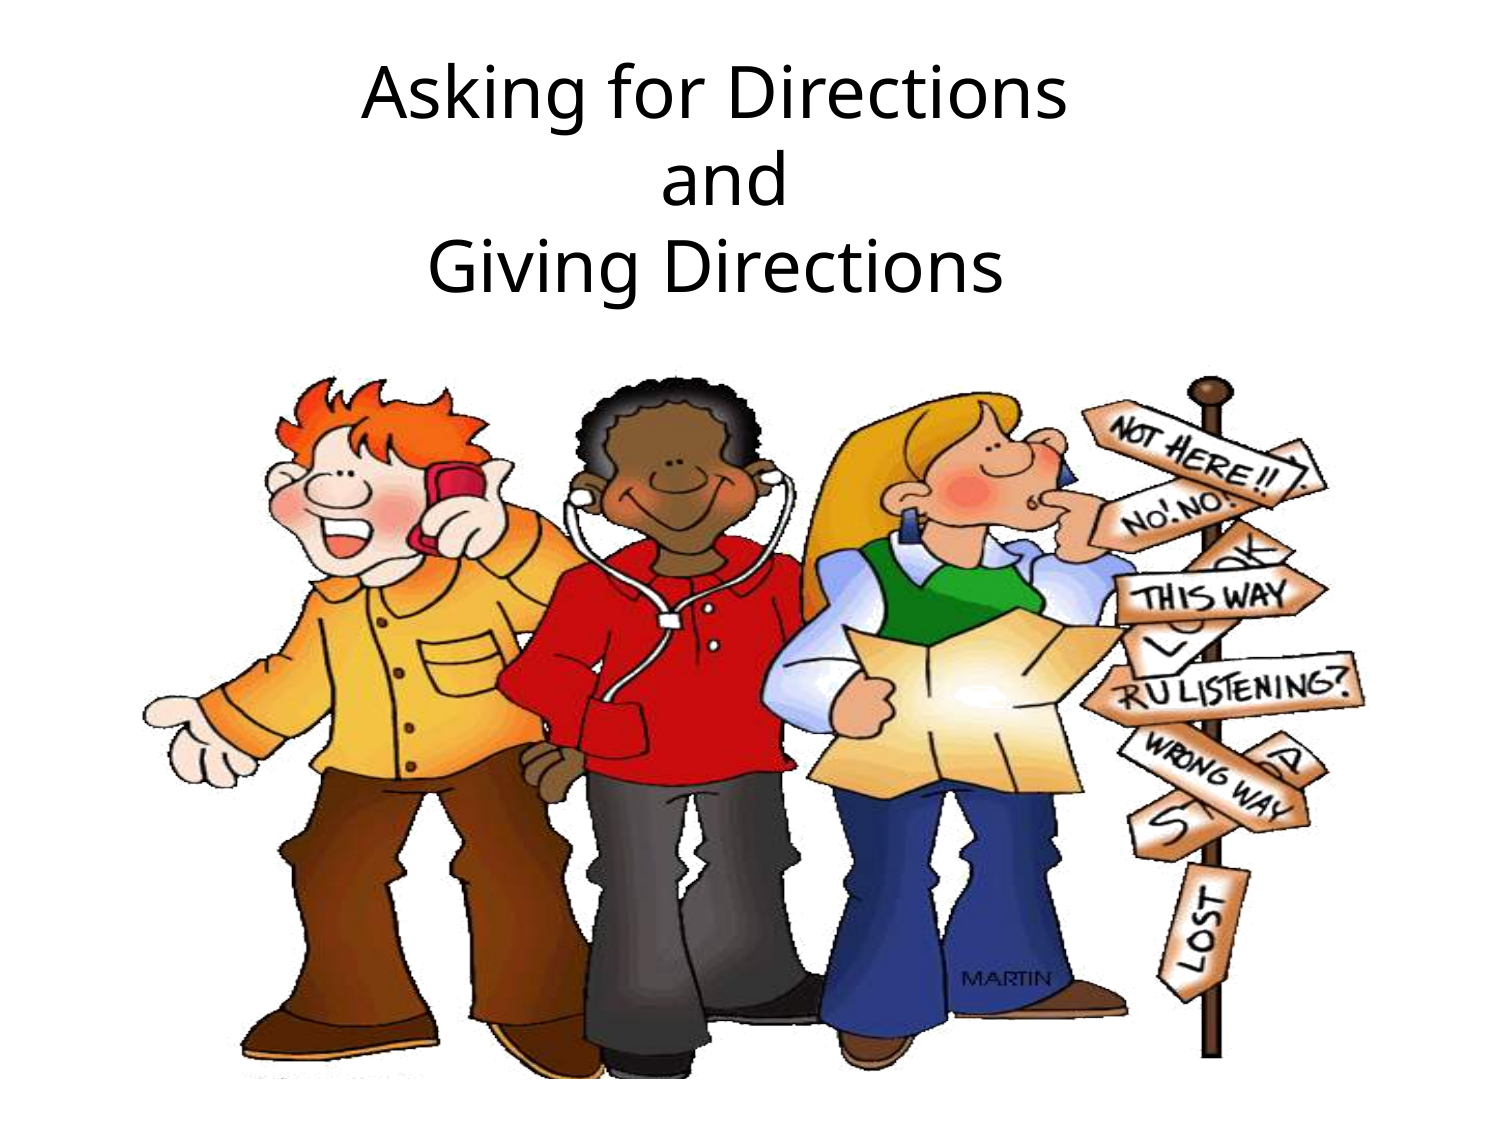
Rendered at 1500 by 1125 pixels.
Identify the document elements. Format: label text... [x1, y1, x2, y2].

picture [93, 327, 1437, 1079]
title Asking for Directions and Giving Directions [87, 37, 1363, 404]
